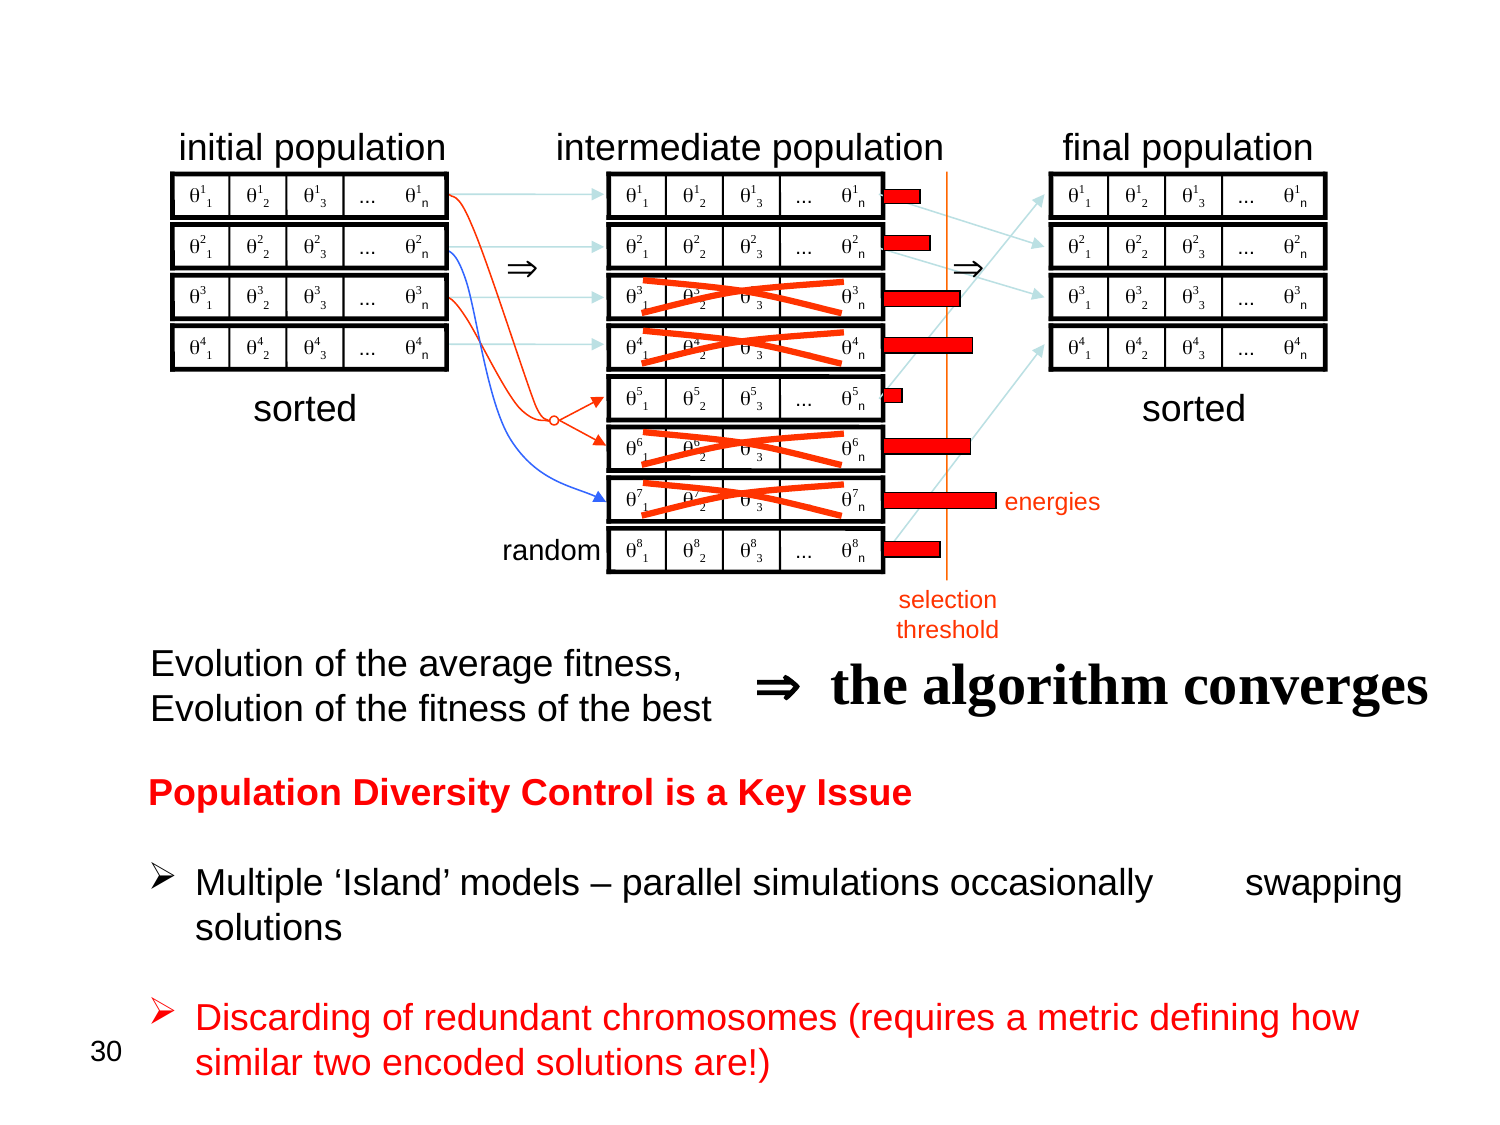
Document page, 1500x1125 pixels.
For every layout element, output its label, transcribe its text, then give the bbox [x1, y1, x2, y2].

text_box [878, 115, 1330, 552]
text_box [446, 247, 617, 571]
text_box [641, 171, 1114, 642]
text_box Evolution of the average fitness, Evolution of the fitness of the best [135, 631, 728, 736]
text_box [486, 115, 877, 573]
text_box  the algorithm converges [740, 638, 1457, 724]
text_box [162, 115, 462, 433]
slide_number 30 [74, 1024, 133, 1103]
text_box Population Diversity Control is a Key Issue Multiple ‘Island’ models – parallel simulations occasionally swapping solutions Discarding of redundant chromosomes (requires a metric defining how similar two encoded solutions are!) [133, 738, 1443, 1125]
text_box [466, 189, 607, 246]
